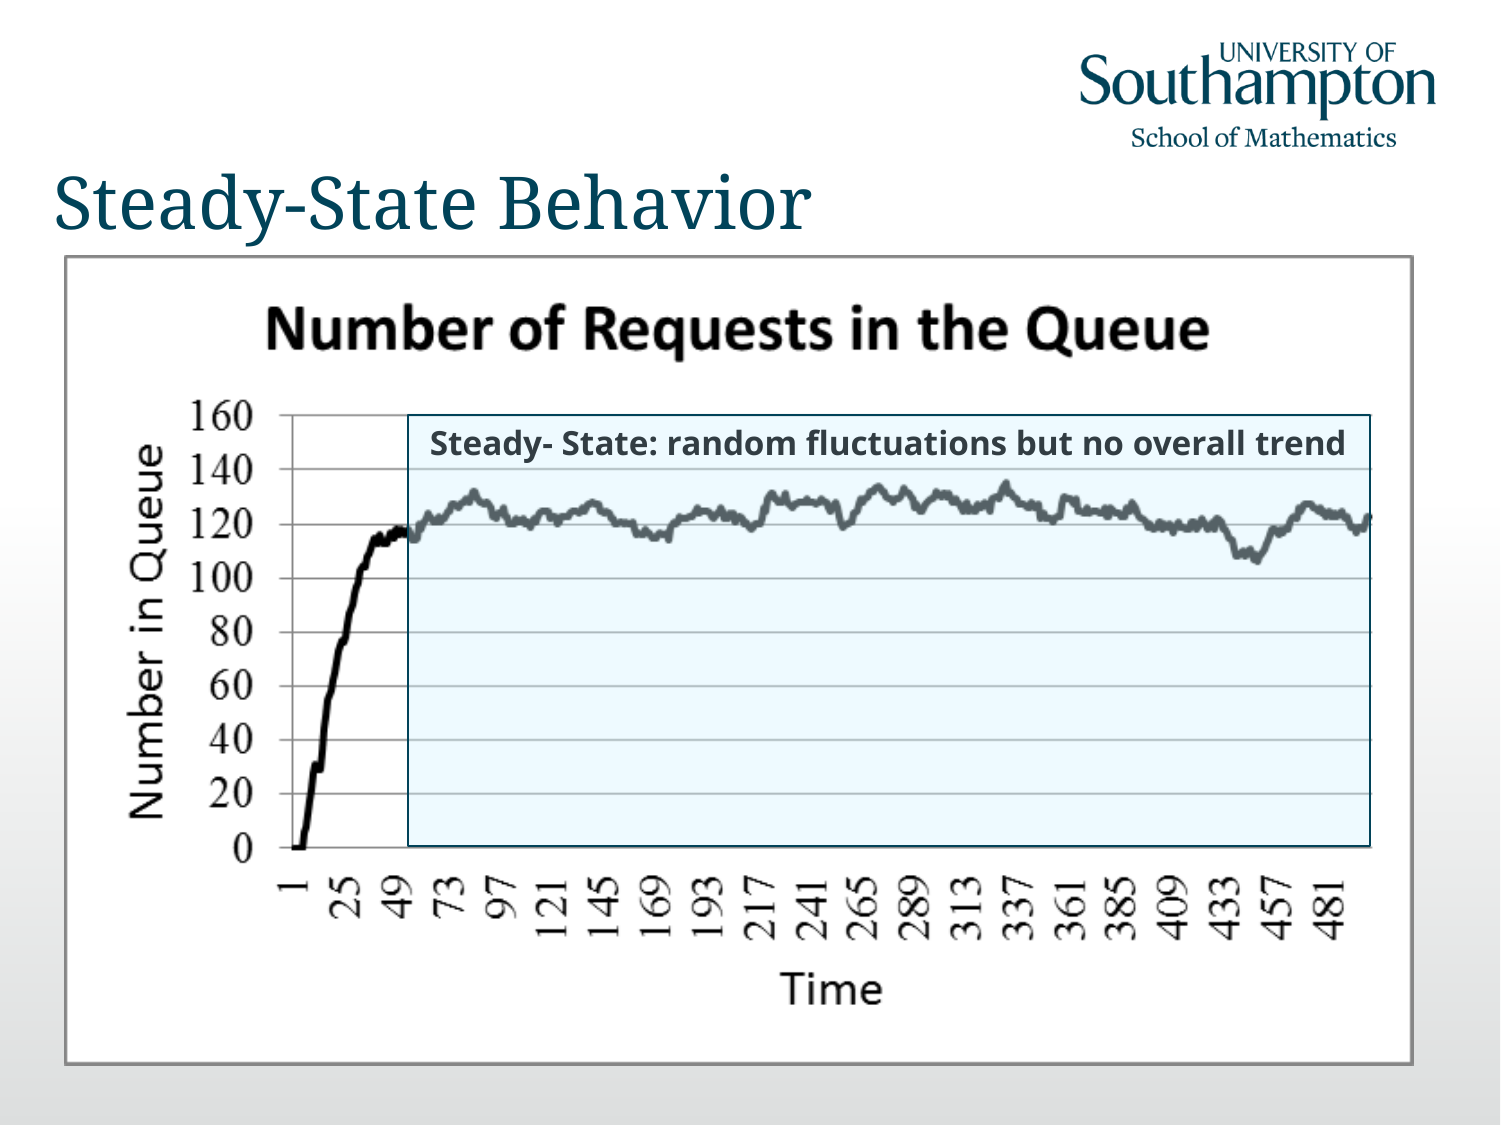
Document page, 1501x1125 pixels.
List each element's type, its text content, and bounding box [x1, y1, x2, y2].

title Steady-State Behavior [53, 148, 1448, 256]
picture [64, 255, 1414, 1066]
picture [1080, 42, 1436, 147]
picture [1296, 42, 1301, 51]
